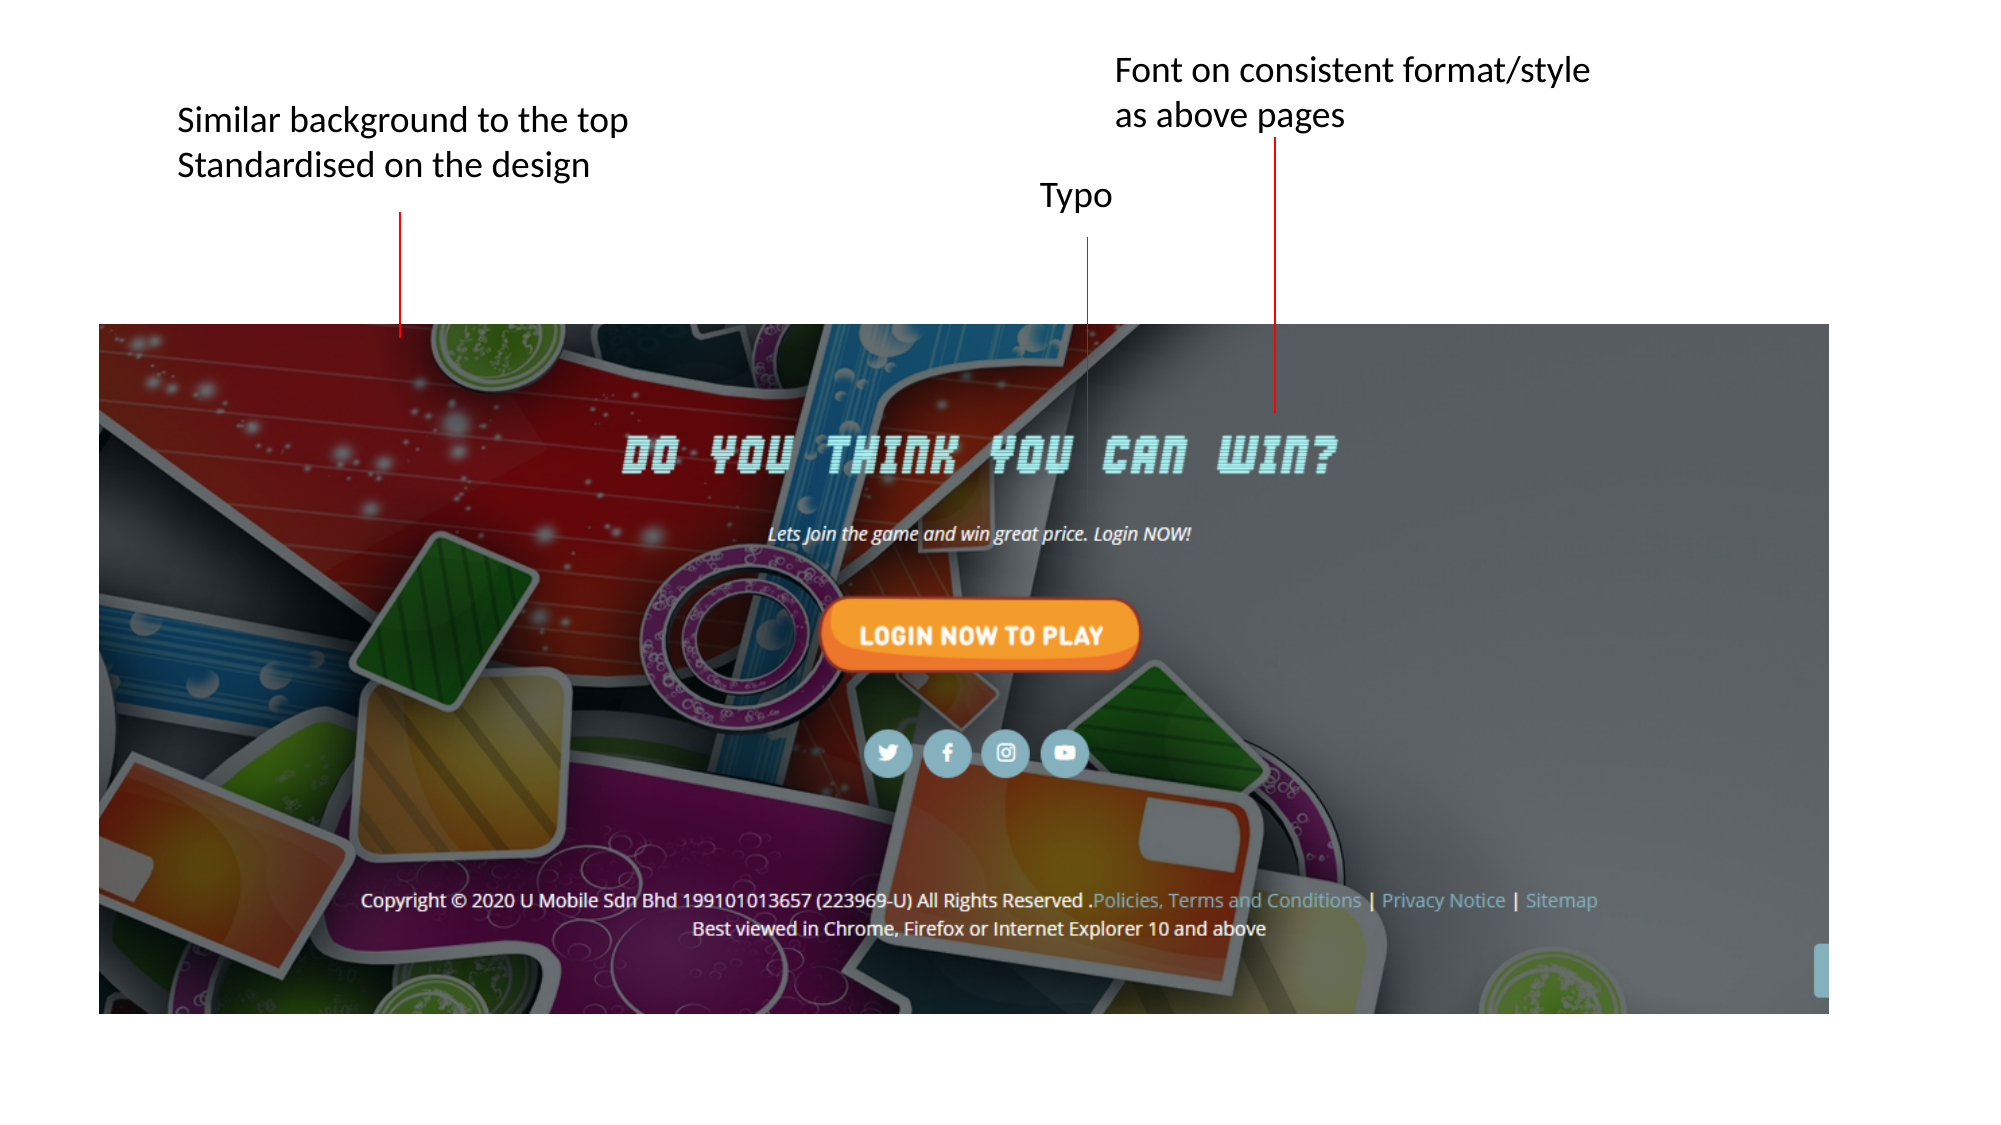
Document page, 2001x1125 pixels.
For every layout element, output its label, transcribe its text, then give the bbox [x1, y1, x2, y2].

text_box Typo [1024, 162, 1175, 223]
picture [99, 324, 1829, 1015]
text_box Similar background to the top Standardised on the design [162, 87, 688, 193]
text_box Font on consistent format/style as above pages [1099, 37, 1625, 143]
